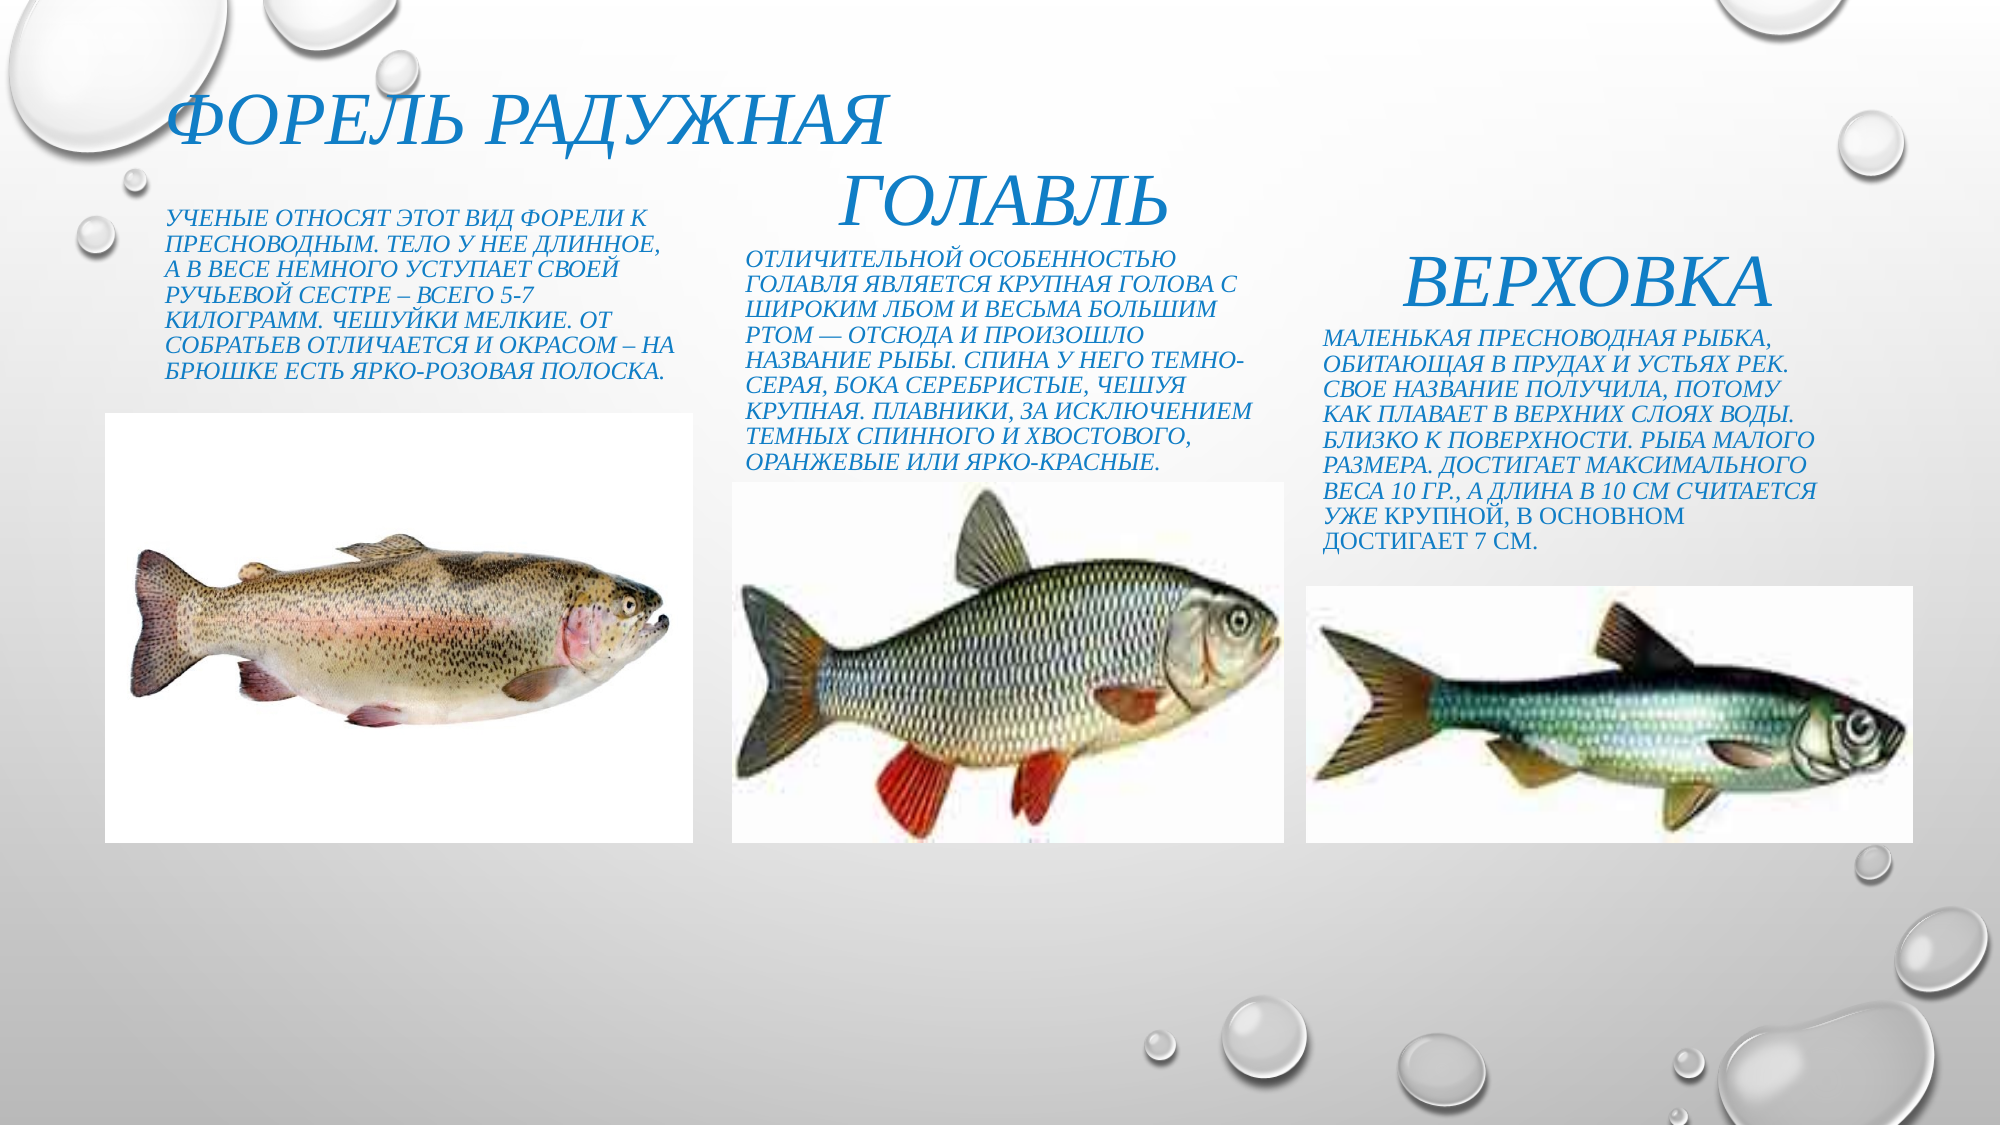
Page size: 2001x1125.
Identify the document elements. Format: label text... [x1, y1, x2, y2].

list маленькая пресноводная рыбка, обитающая в прудах и устьях рек. Свое название получила, потому как плавает в верхних слоях воды. Близко к поверхности. рыба малого размера. Достигает максимального веса 10 гр., а длина в 10 см считается уже крупной, в основном достигает 7 см. [1307, 288, 1848, 563]
title Форель радужная Голавль Верховка [149, 38, 1851, 364]
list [1306, 586, 1913, 843]
list Отличительной особенностью голавля является крупная голова с широким лбом и весьма большим ртом — отсюда и произошло название рыбы. Спина у него темно-серая, бока серебристые, чешуя крупная. Плавники, за исключением темных спинного и хвостового, оранжевые или ярко-красные. [730, 388, 1271, 482]
list Ученые относят этот вид форели к пресноводным. Тело у нее длинное, а в весе немного уступает своей ручьевой сестре – всего 5-7 килограмм. Чешуйки мелкие. От собратьев отличается и окрасом – на брюшке есть ярко-розовая полоска. [149, 195, 692, 392]
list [105, 413, 693, 843]
picture [0, 0, 2000, 1125]
